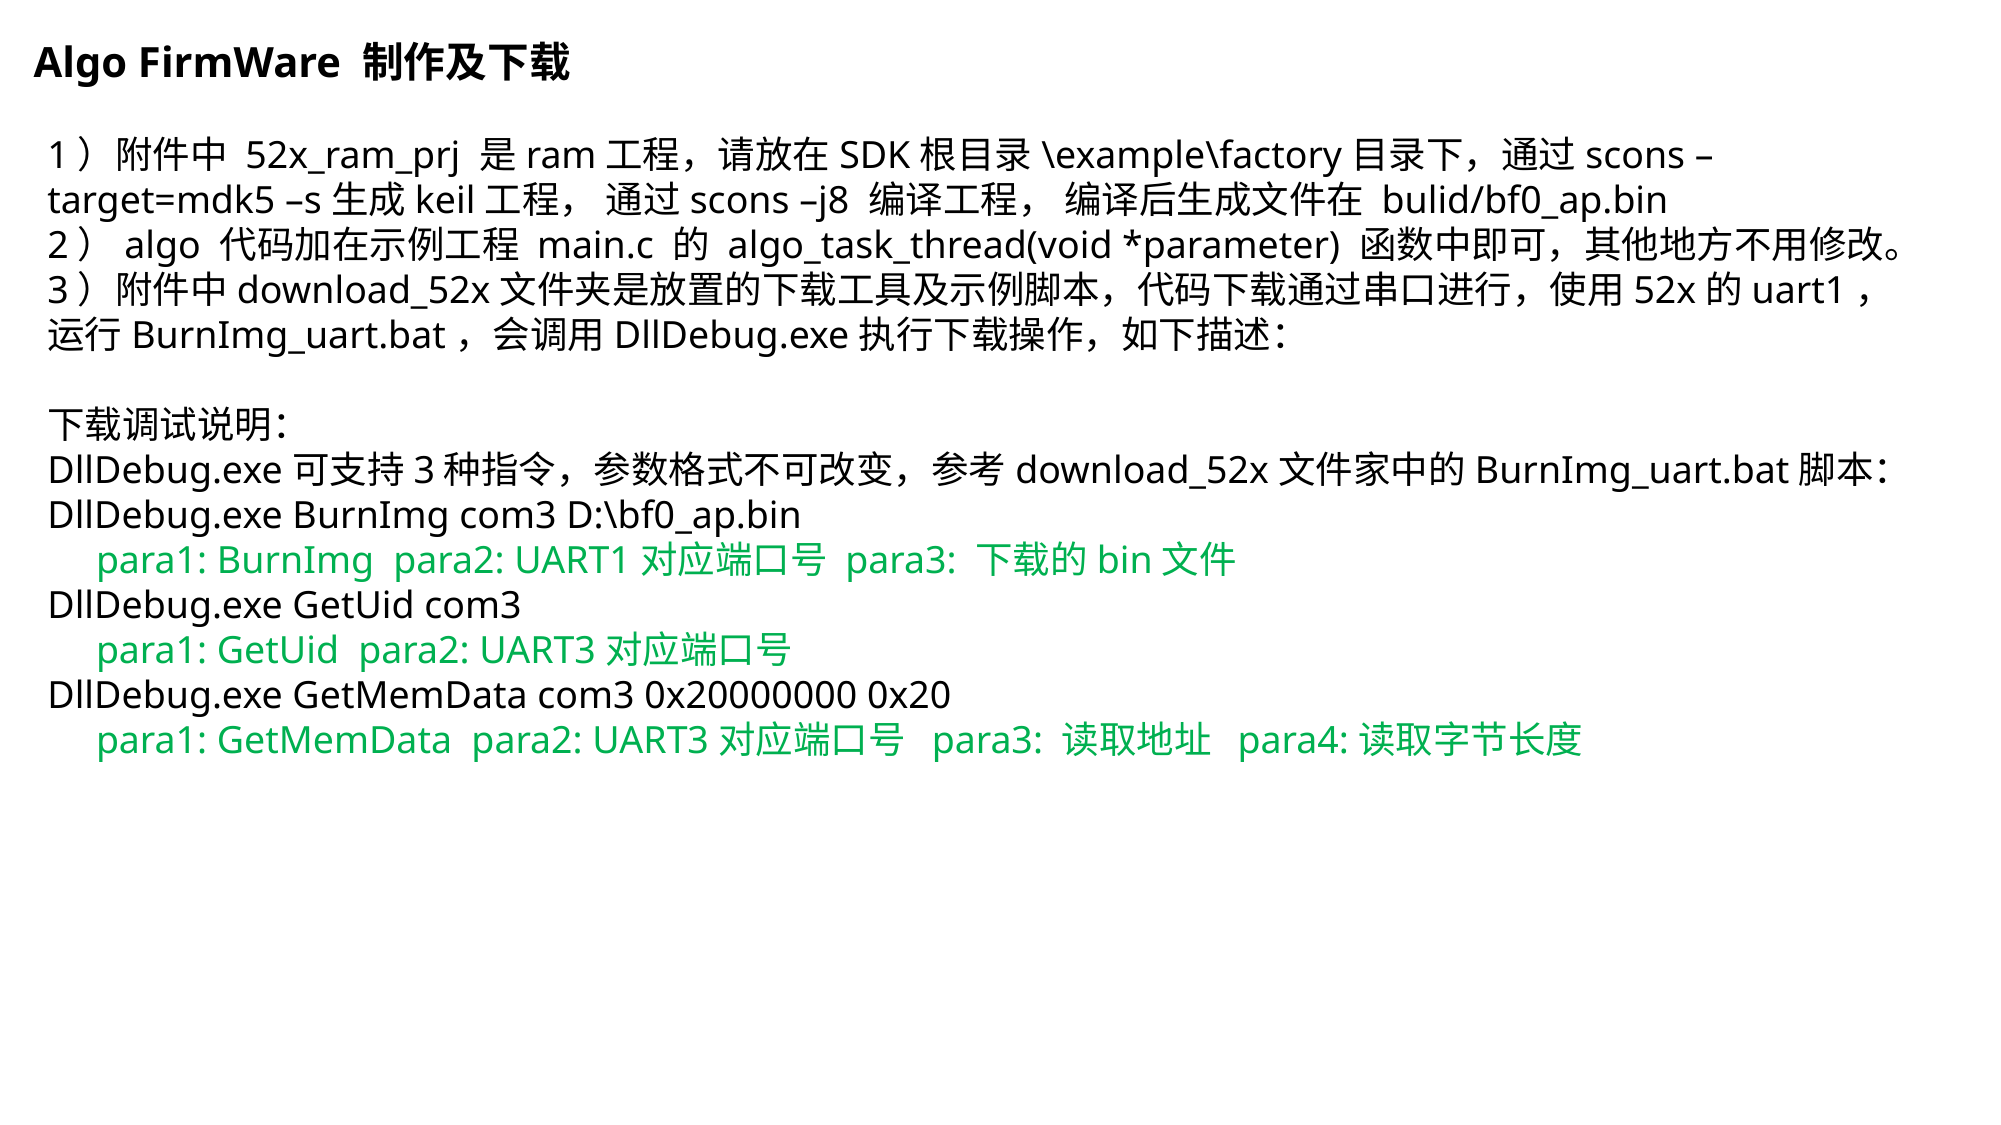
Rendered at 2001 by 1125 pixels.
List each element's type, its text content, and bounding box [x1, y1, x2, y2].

text_box Algo FirmWare 制作及下载 [18, 28, 586, 94]
text_box 1）附件中 52x_ram_prj 是ram工程，请放在SDK根目录\example\factory目录下，通过scons –target=mdk5 –s生成keil工程， 通过scons –j8 编译工程， 编译后生成文件在 bulid/bf0_ap.bin 2）algo 代码加在示例工程 main.c 的 algo_task_thread(void *parameter) 函数中即可，其他地方不用修改。 3）附件中download_52x文件夹是放置的下载工具及示例脚本，代码下载通过串口进行，使用52x的uart1，运行BurnImg_uart.bat，会调用DllDebug.exe执行下载操作，如下描述： 下载调试说明： DllDebug.exe可支持3种指令，参数格式不可改变，参考download_52x文件家中的BurnImg_uart.bat脚本： DllDebug.exe BurnImg com3 D:\bf0_ap.bin para1: BurnImg para2: UART1对应端口号 para3: 下载的bin文件 DllDebug.exe GetUid com3 para1: GetUid para2: UART3对应端口号 DllDebug.exe GetMemData com3 0x20000000 0x20 para1: GetMemData para2: UART3对应端口号 para3: 读取地址 para4:读取字节长度 [32, 123, 1927, 769]
